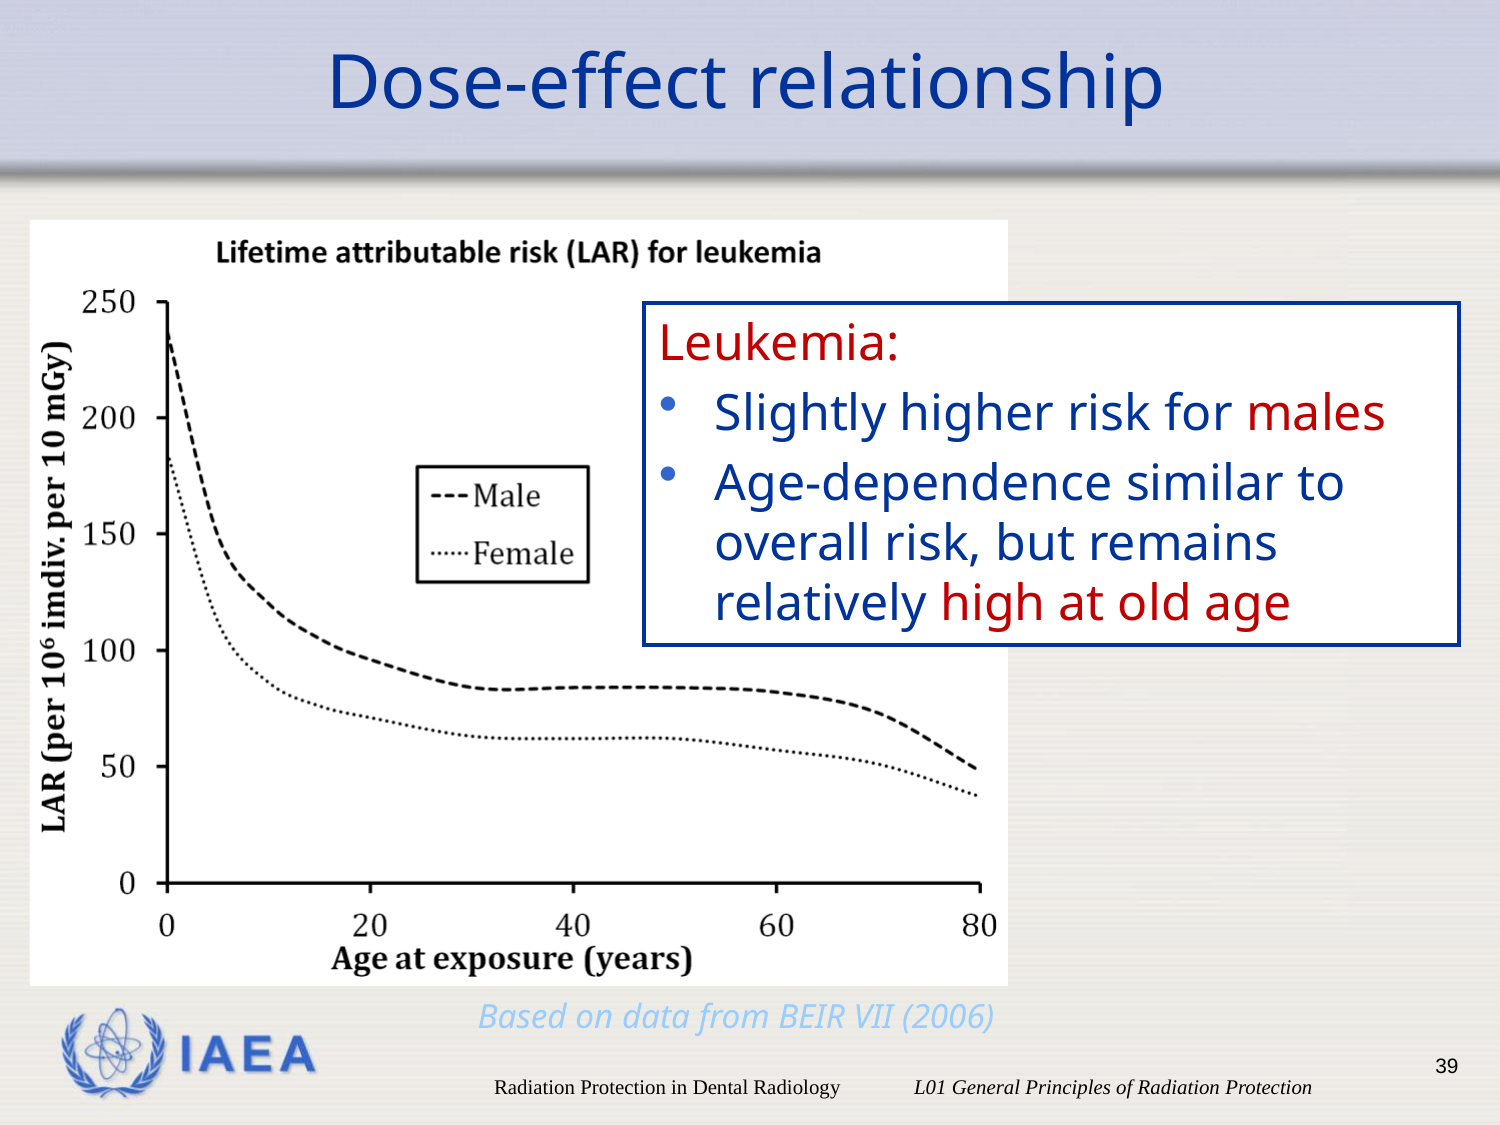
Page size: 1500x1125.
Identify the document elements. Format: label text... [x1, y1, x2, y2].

text_box Based on data from BEIR VII (2006) [137, 992, 1010, 1043]
text_box Radiation Protection in Dental Radiology L01 General Principles of Radiation Protection [454, 1065, 1353, 1106]
title Dose-effect relationship [46, 15, 1447, 142]
picture [0, 0, 1500, 1125]
slide_number 39 [1389, 1044, 1474, 1093]
list Leukemia: Slightly higher risk for males Age-dependence similar to overall risk, but remains relatively high at old age [1013, 302, 1459, 646]
